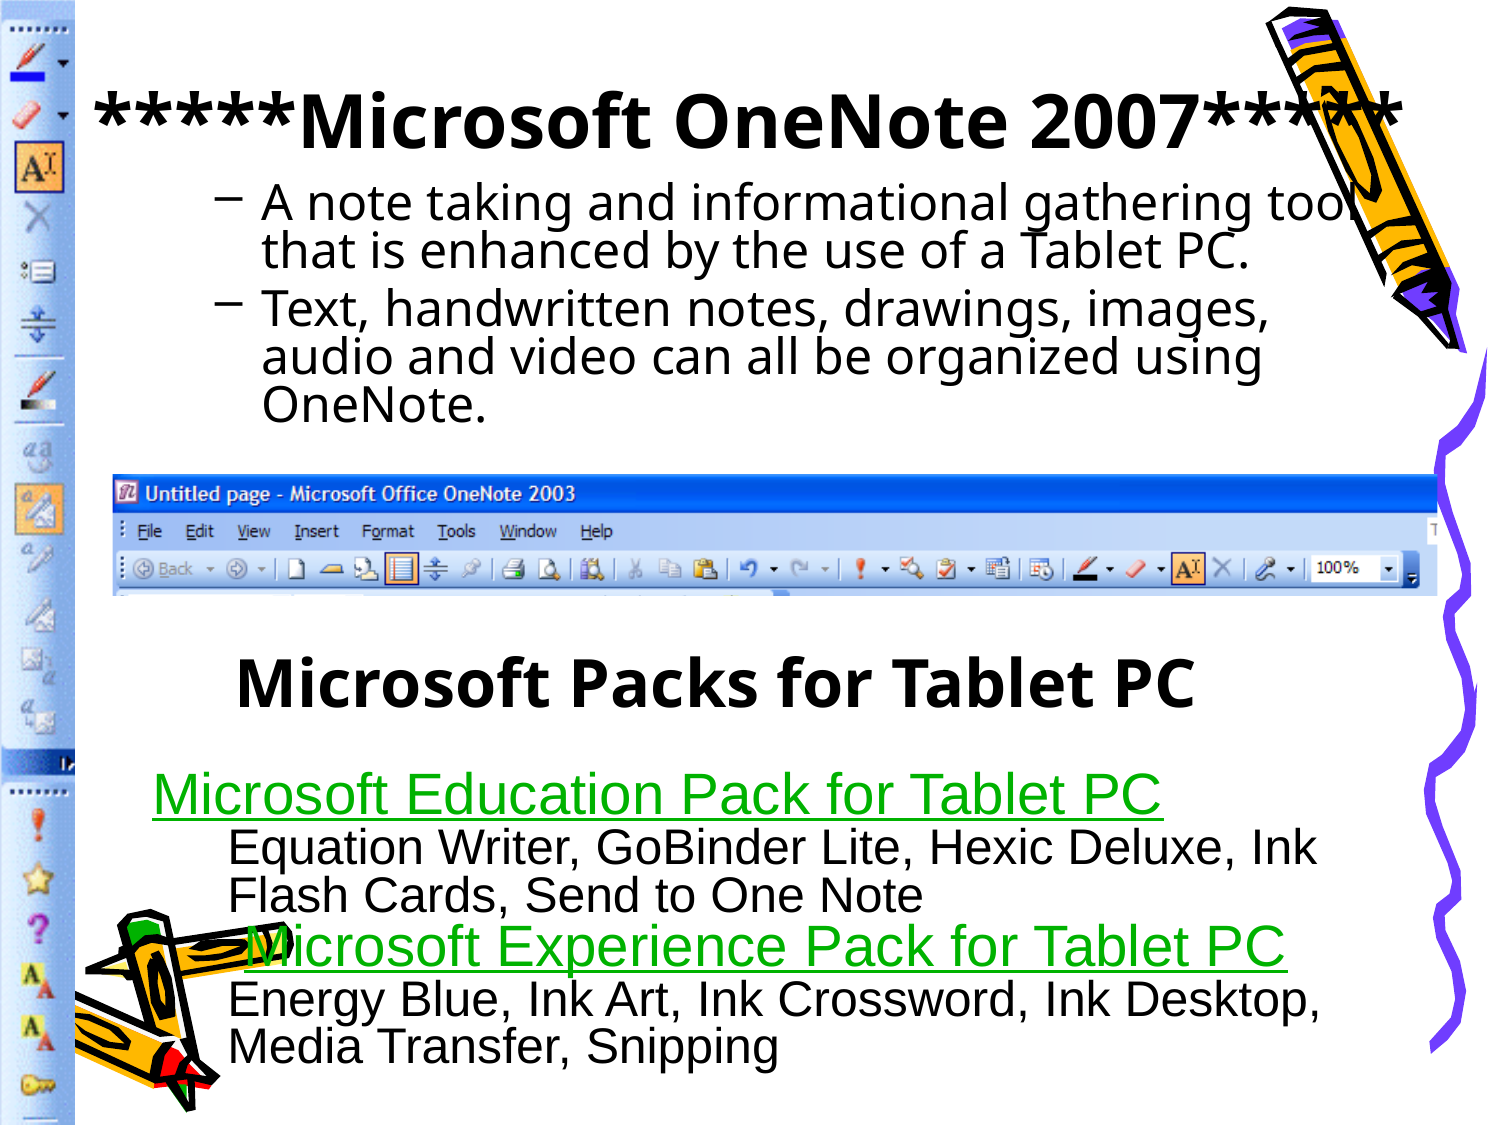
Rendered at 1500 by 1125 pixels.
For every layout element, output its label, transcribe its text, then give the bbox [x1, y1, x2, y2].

text_box Microsoft Education Pack for Tablet PC Equation Writer, GoBinder Lite, Hexic Deluxe, Ink Flash Cards, Send to One Note Microsoft Experience Pack for Tablet PC Energy Blue, Ink Art, Ink Crossword, Ink Desktop, Media Transfer, Snipping [137, 762, 1388, 1081]
text_box Microsoft Packs for Tablet PC [79, 612, 1400, 750]
text_box *****Microsoft OneNote 2007***** [79, 37, 1425, 200]
picture [0, 0, 76, 1125]
picture [112, 474, 1438, 596]
text_box A note taking and informational gathering tool that is enhanced by the use of a Tablet PC. Text, handwritten notes, drawings, images, audio and video can all be organized using OneNote. [124, 174, 1413, 463]
